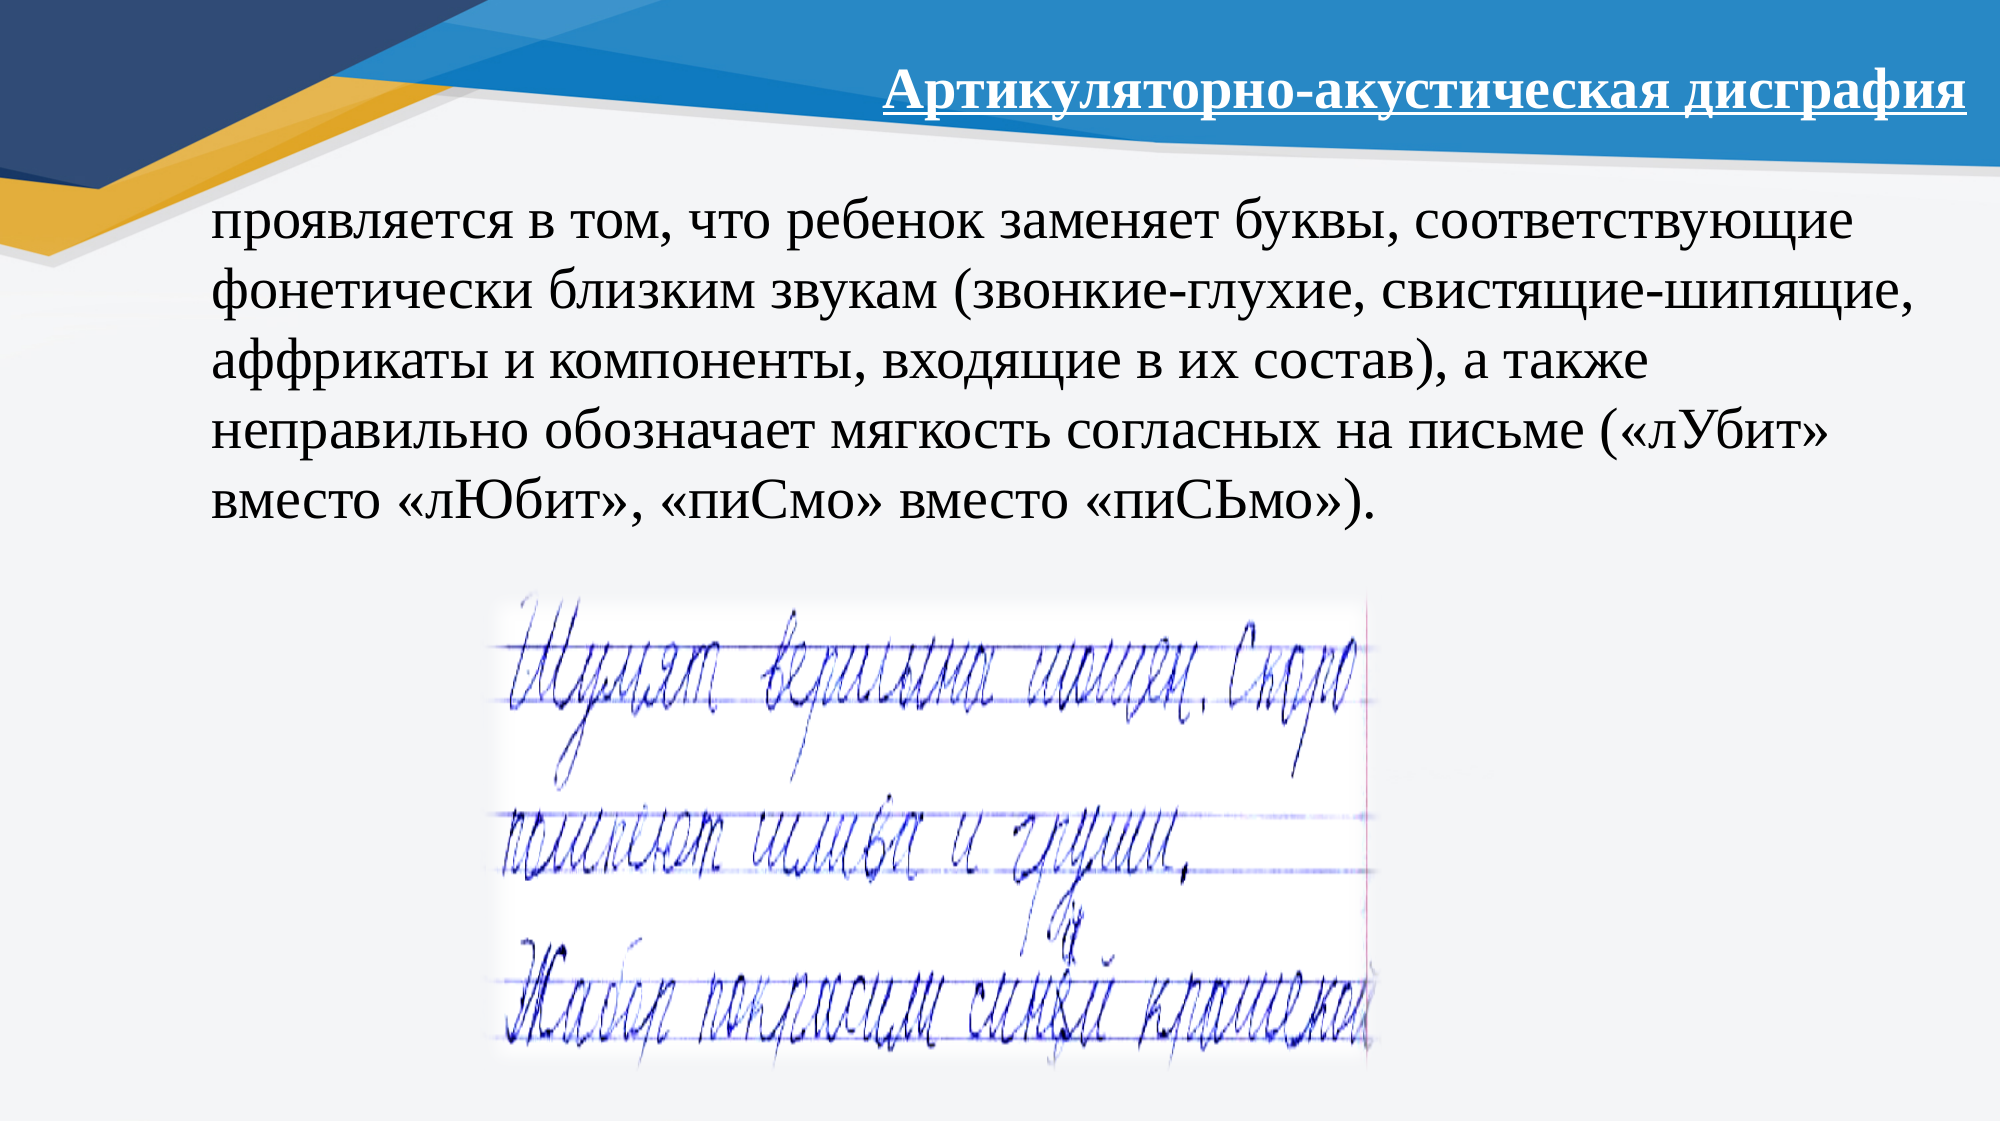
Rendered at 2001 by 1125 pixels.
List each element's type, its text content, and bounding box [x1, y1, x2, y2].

picture [0, 0, 2000, 1125]
list проявляется в том, что ребенок заменяет буквы, соответствующие фонетически близким звукам (звонкие-глухие, свистящие-шипящие, аффрикаты и компоненты, входящие в их состав), а также неправильно обозначает мягкость согласных на письме («лУбит» вместо «лЮбит», «пиСмо» вместо «пиСЬмо»). [196, 172, 1945, 563]
title Артикуляторно-акустическая дисграфия [858, 19, 1993, 161]
